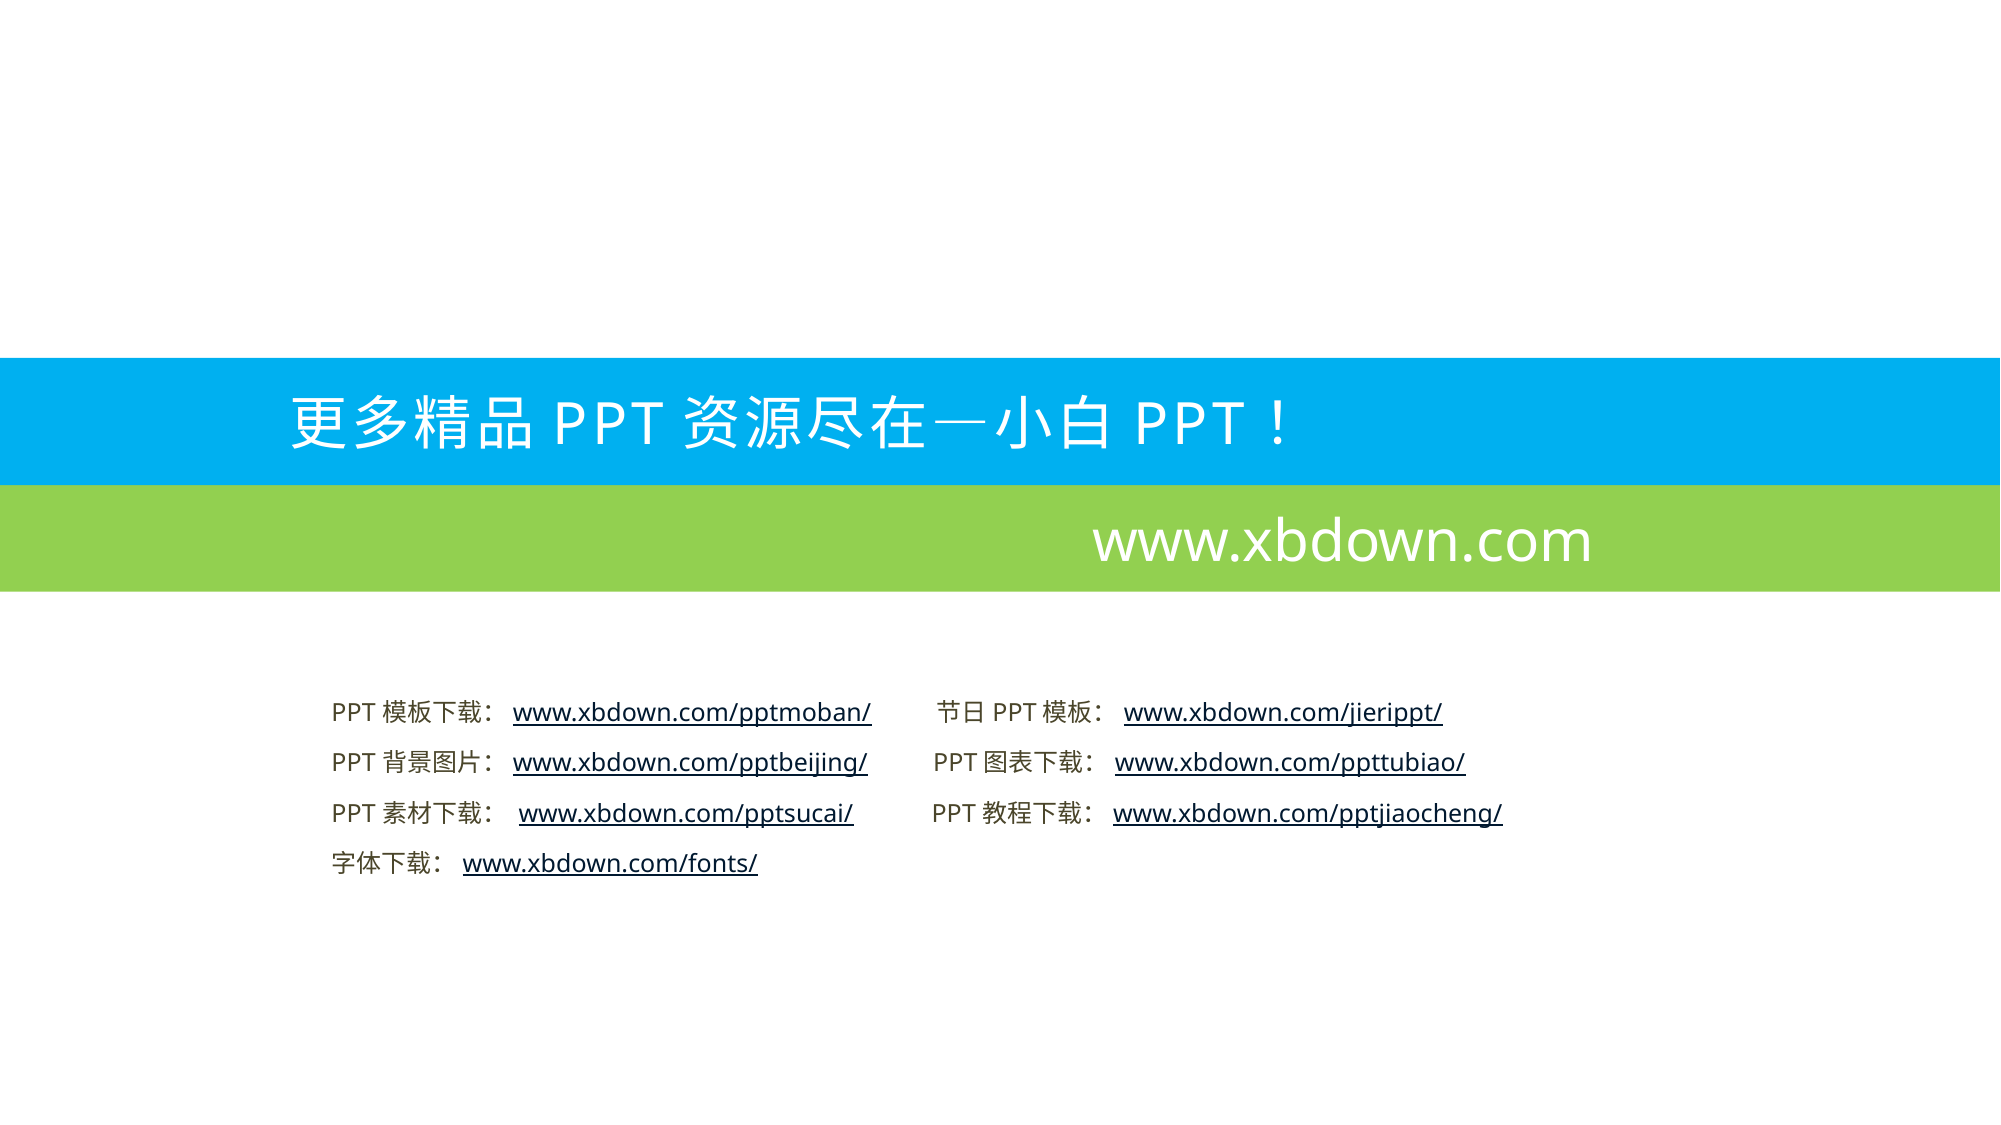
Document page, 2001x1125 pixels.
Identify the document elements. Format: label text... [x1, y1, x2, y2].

text_box www.xbdown.com [0, 486, 2000, 593]
text_box 更多精品PPT资源尽在—小白PPT！ [0, 357, 2000, 486]
text_box PPT模板下载：www.xbdown.com/pptmoban/ 节日PPT模板：www.xbdown.com/jierippt/ PPT背景图片：www.xbdown.com/pptbeijing/ PPT图表下载：www.xbdown.com/ppttubiao/ PPT素材下载： www.xbdown.com/pptsucai/ PPT教程下载：www.xbdown.com/pptjiaocheng/ 字体下载：www.xbdown.com/fonts/ [316, 642, 1688, 920]
